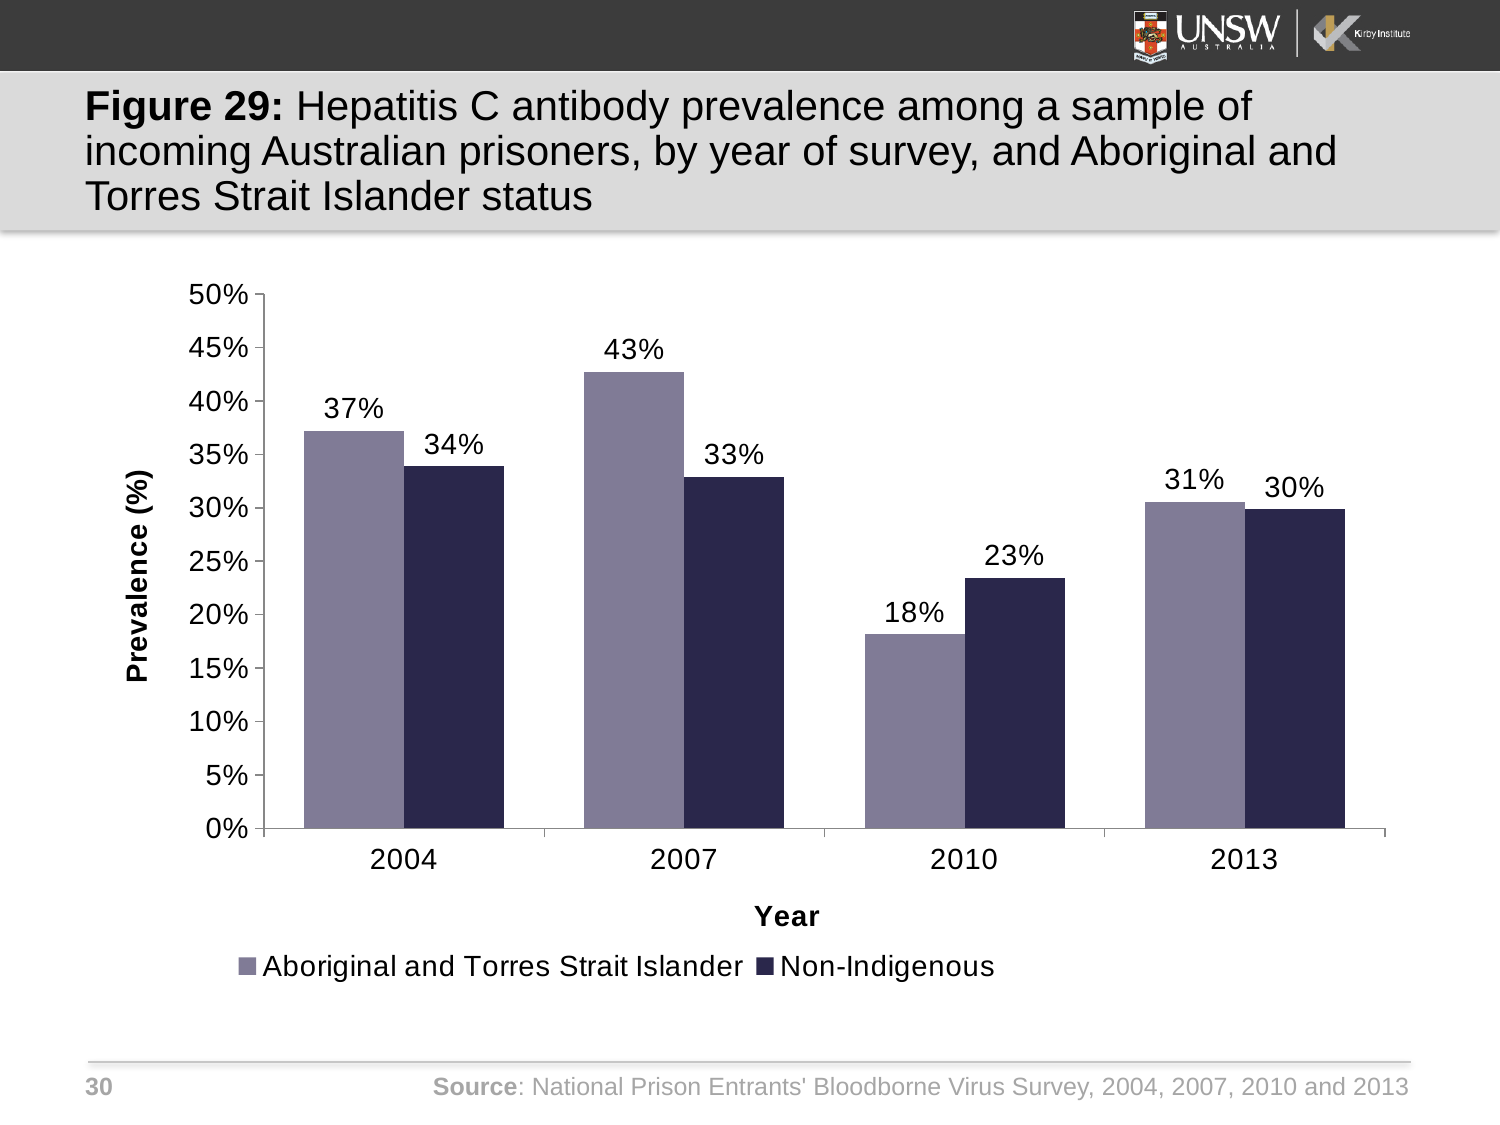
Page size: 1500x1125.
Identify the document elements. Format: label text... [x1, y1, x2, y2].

chart [84, 262, 1412, 1023]
title Figure 29: Hepatitis C antibody prevalence among a sample of incoming Australian prisoners, by year of survey, and Aboriginal and Torres Strait Islander status [85, 84, 1412, 216]
list Source: National Prison Entrants' Bloodborne Virus Survey, 2004, 2007, 2010 and 2013 [262, 1070, 1412, 1112]
slide_number 30 [85, 1070, 195, 1112]
picture [0, 0, 1500, 71]
